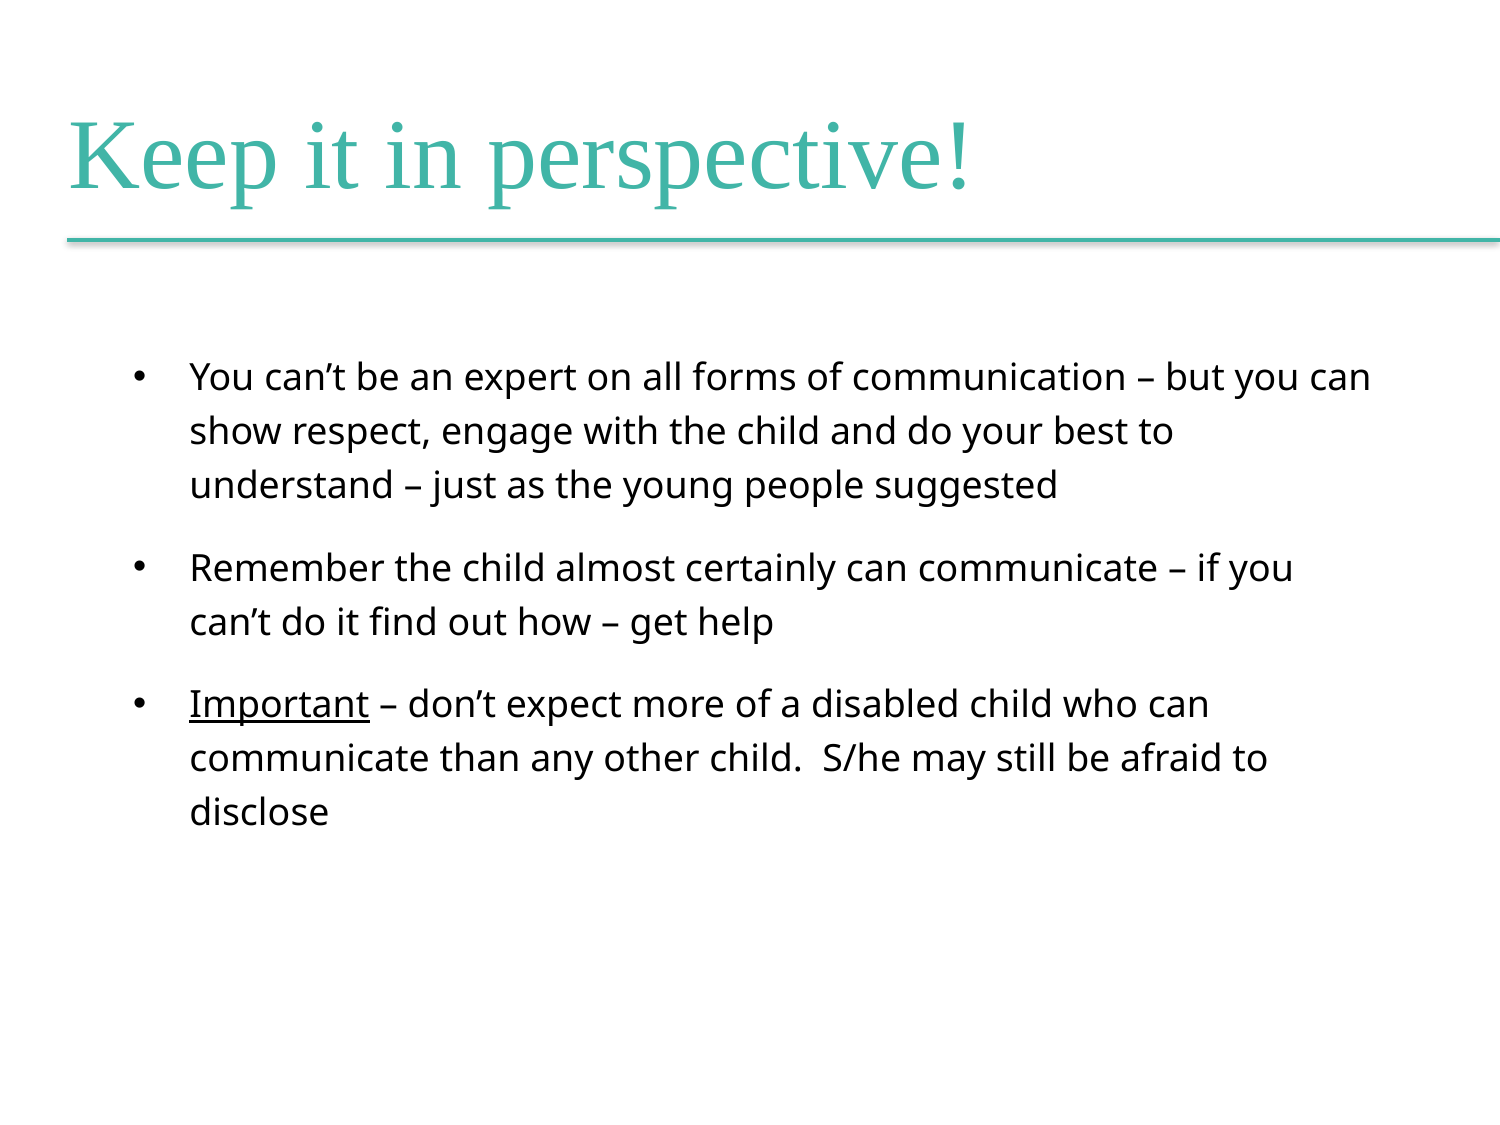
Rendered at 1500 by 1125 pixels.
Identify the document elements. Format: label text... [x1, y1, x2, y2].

text_box Keep it in perspective! [53, 15, 1448, 304]
list You can’t be an expert on all forms of communication – but you can show respect, engage with the child and do your best to understand – just as the young people suggested Remember the child almost certainly can communicate – if you can’t do it find out how – get help Important – don’t expect more of a disabled child who can communicate than any other child. S/he may still be afraid to disclose [118, 336, 1391, 1080]
